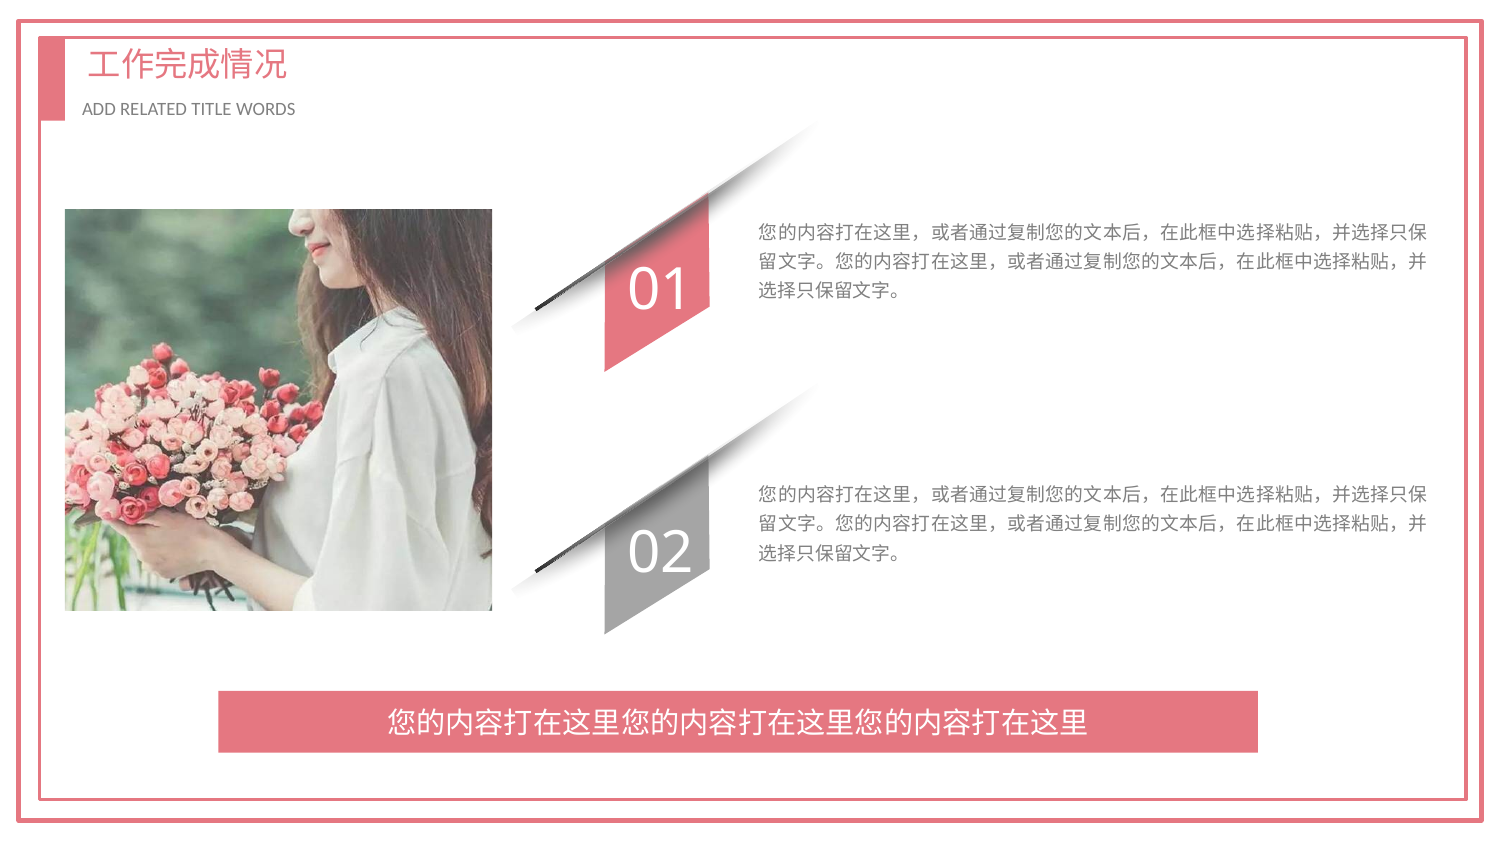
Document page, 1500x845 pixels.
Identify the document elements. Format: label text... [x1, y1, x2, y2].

text_box 您的内容打在这里您的内容打在这里您的内容打在这里 [216, 689, 1260, 755]
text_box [486, 454, 857, 635]
text_box 您的内容打在这里，或者通过复制您的文本后，在此框中选择粘贴，并选择只保留文字。您的内容打在这里，或者通过复制您的文本后，在此框中选择粘贴，并选择只保留文字。 [862, 468, 1443, 572]
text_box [486, 192, 857, 373]
text_box 您的内容打在这里，或者通过复制您的文本后，在此框中选择粘贴，并选择只保留文字。您的内容打在这里，或者通过复制您的文本后，在此框中选择粘贴，并选择只保留文字。 [862, 206, 1443, 309]
text_box [63, 207, 494, 613]
